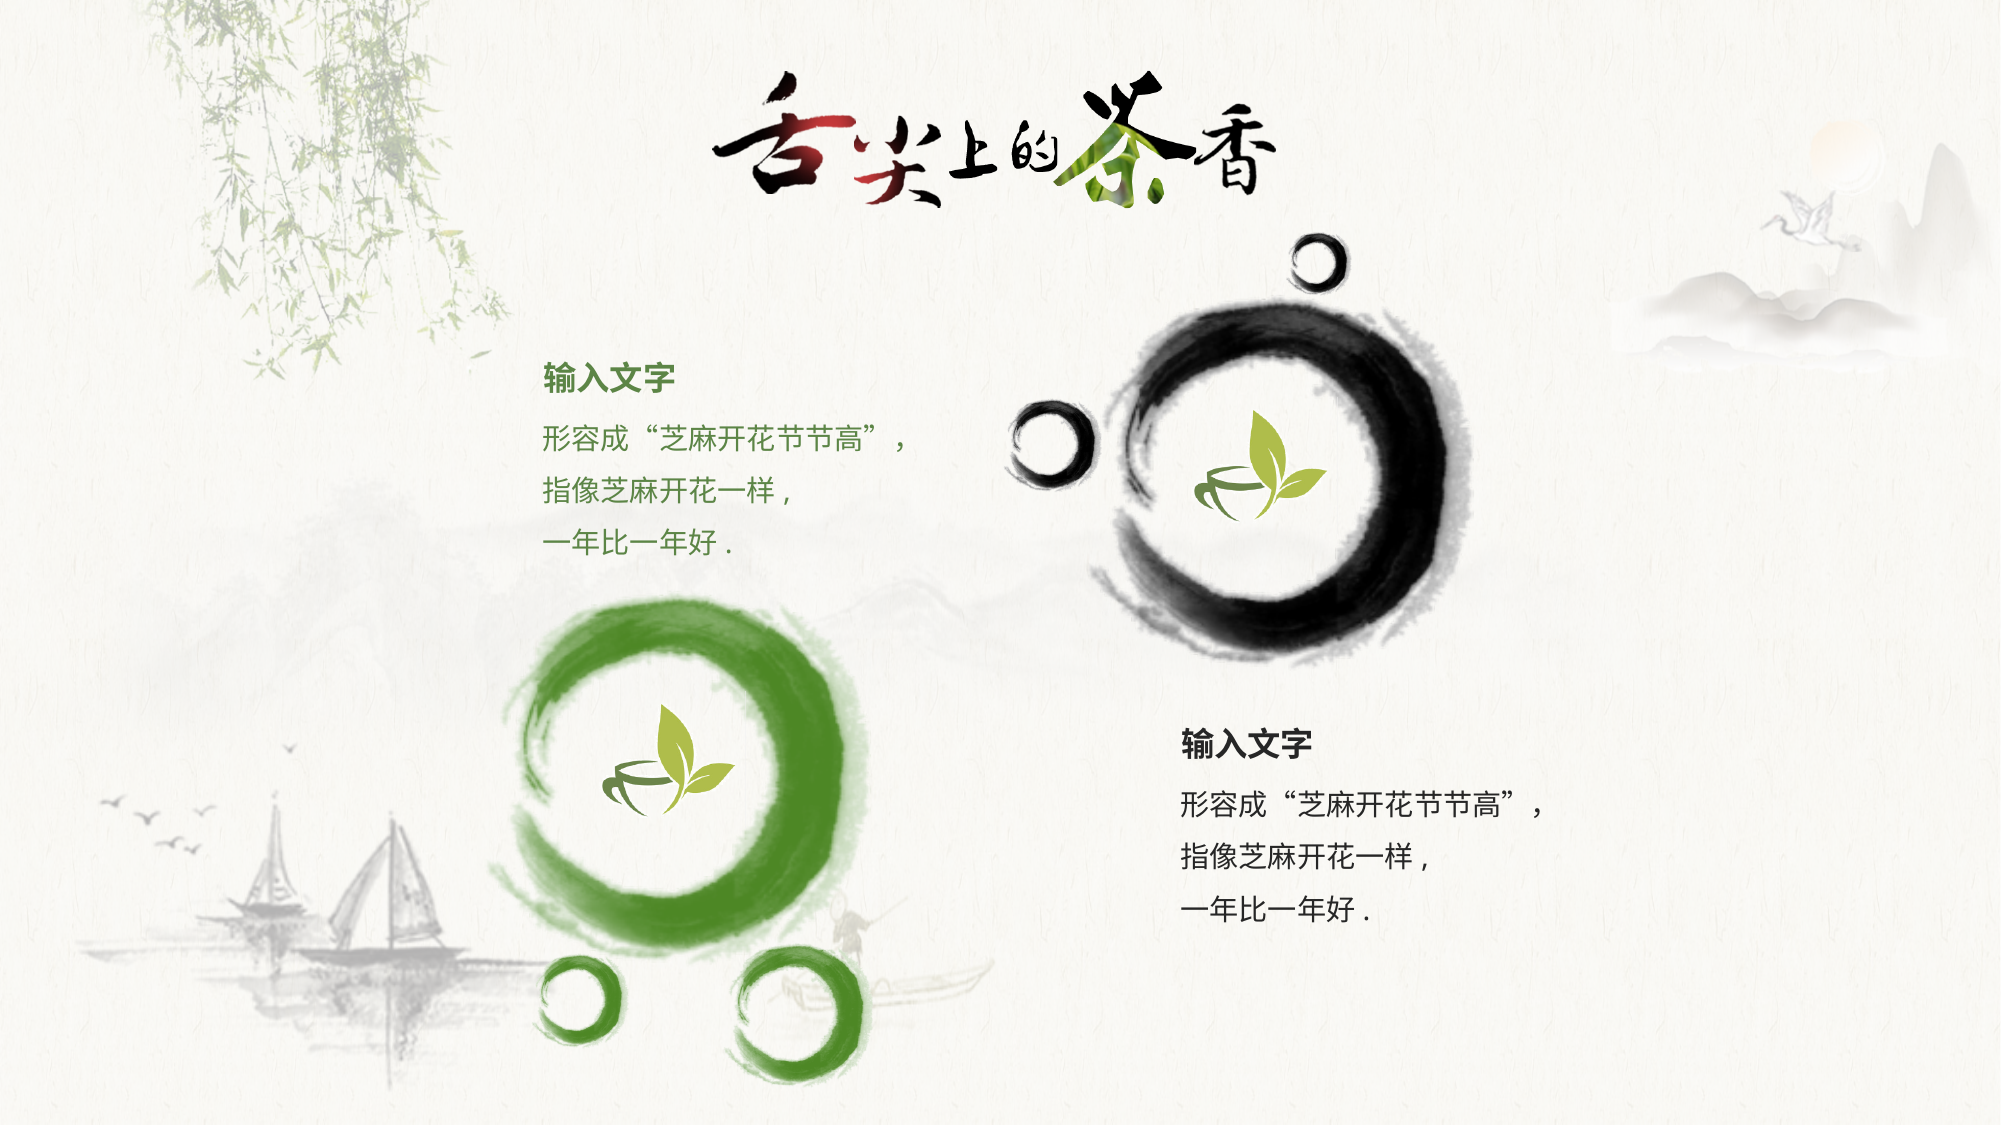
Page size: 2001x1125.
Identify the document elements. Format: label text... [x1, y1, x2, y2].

picture [999, 231, 1497, 687]
text_box 输入文字 [1166, 715, 1330, 761]
text_box 输入文字 [528, 349, 692, 395]
text_box 形容成“芝麻开花节节高”， 指像芝麻开花一样, 一年比一年好. [527, 395, 965, 568]
picture [697, 11, 1303, 223]
picture [468, 586, 894, 1094]
text_box 形容成“芝麻开花节节高”， 指像芝麻开花一样, 一年比一年好. [1165, 761, 1603, 934]
